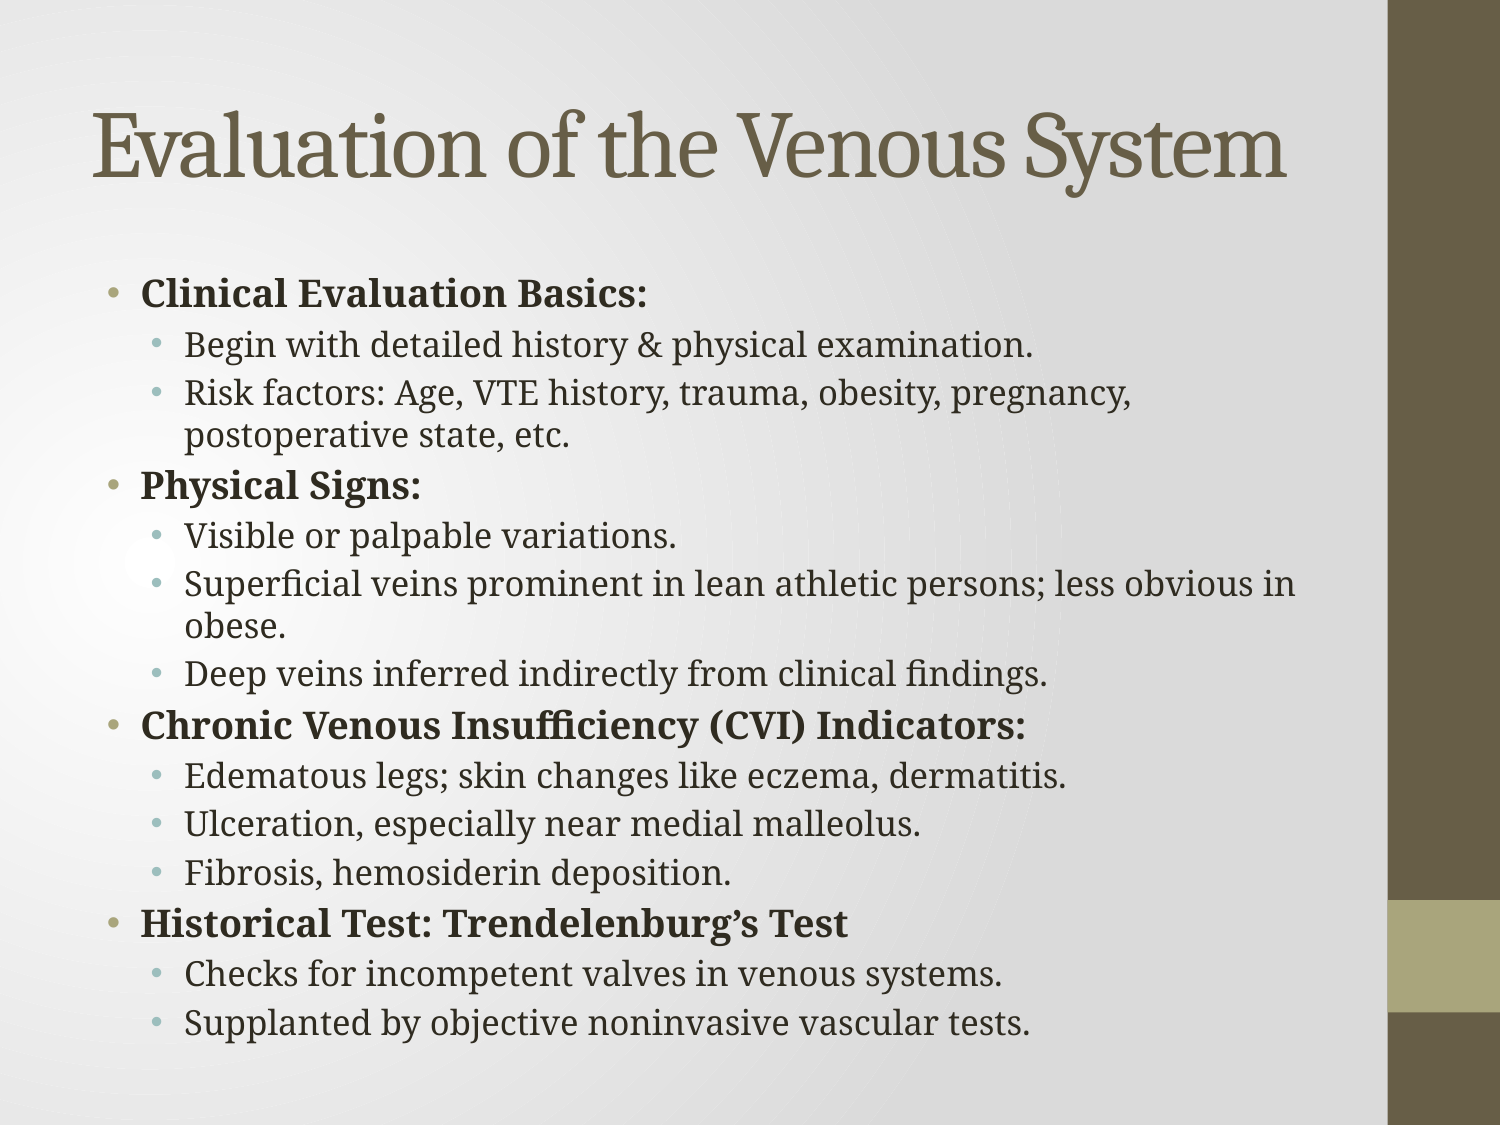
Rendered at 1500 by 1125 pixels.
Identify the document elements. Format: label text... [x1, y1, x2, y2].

list Clinical Evaluation Basics: Begin with detailed history & physical examination. Risk factors: Age, VTE history, trauma, obesity, pregnancy, postoperative state, etc. Physical Signs: Visible or palpable variations. Superficial veins prominent in lean athletic persons; less obvious in obese. Deep veins inferred indirectly from clinical findings. Chronic Venous Insufficiency (CVI) Indicators: Edematous legs; skin changes like eczema, dermatitis. Ulceration, especially near medial malleolus. Fibrosis, hemosiderin deposition. Historical Test: Trendelenburg’s Test Checks for incompetent valves in venous systems. Supplanted by objective noninvasive vascular tests. [75, 262, 1325, 1050]
title Evaluation of the Venous System [75, 45, 1325, 233]
